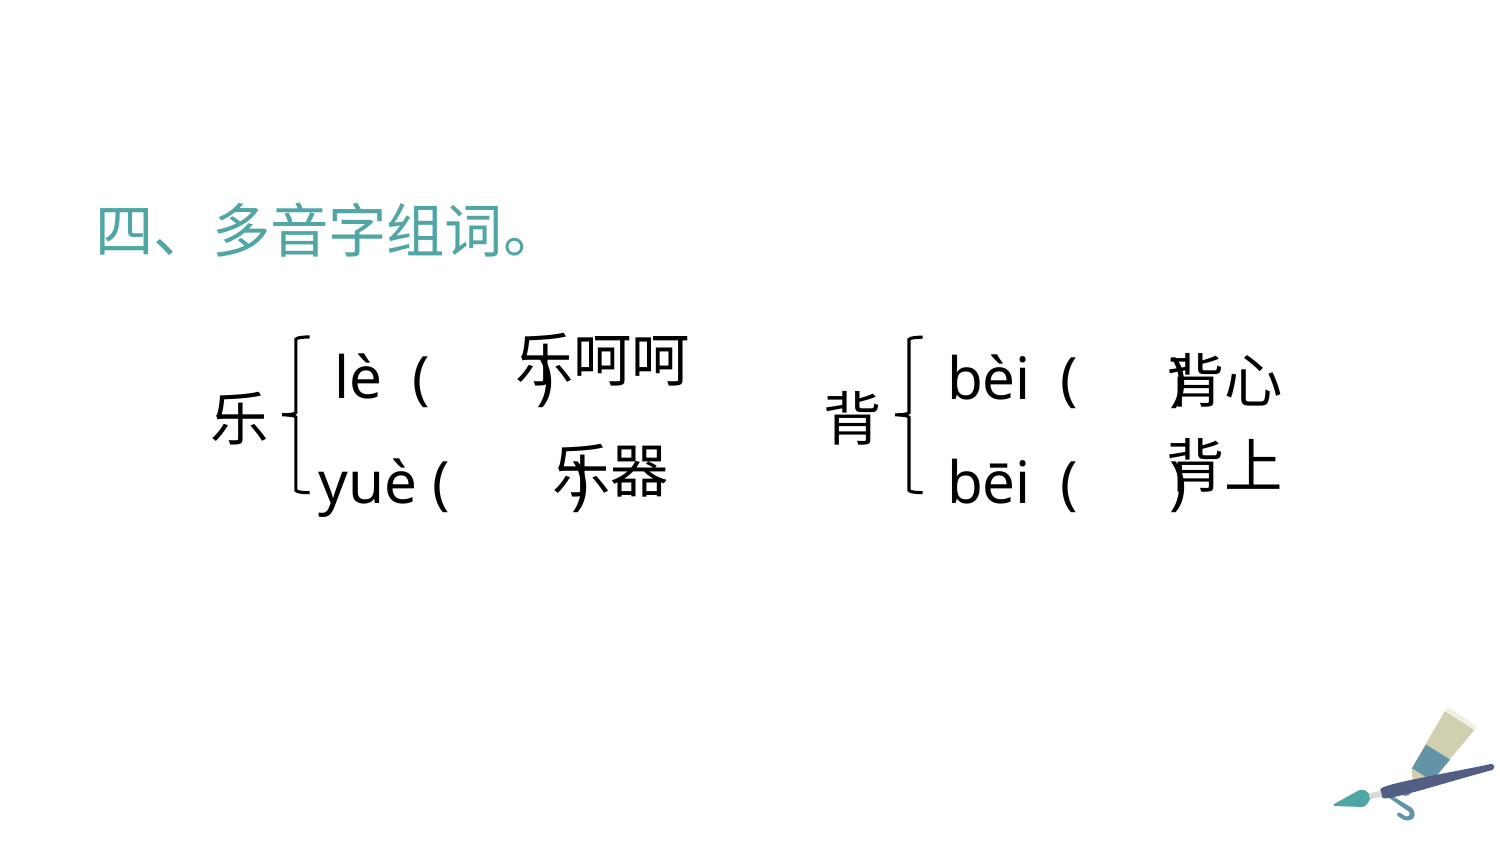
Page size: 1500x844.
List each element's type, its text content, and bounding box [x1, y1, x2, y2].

text_box 乐 [196, 375, 290, 460]
text_box 背心 [1151, 336, 1298, 422]
text_box lè ( ) yuè ( ) [304, 298, 790, 523]
text_box [895, 336, 917, 494]
text_box 背 [809, 375, 903, 460]
text_box bèi ( ) bēi ( ) [917, 298, 1425, 523]
text_box 乐器 [537, 426, 684, 512]
text_box 四、多音字组词。 [80, 151, 1275, 272]
text_box [282, 336, 304, 494]
text_box 背上 [1151, 422, 1298, 507]
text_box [1358, 708, 1481, 844]
text_box 乐呵呵 [500, 315, 705, 401]
